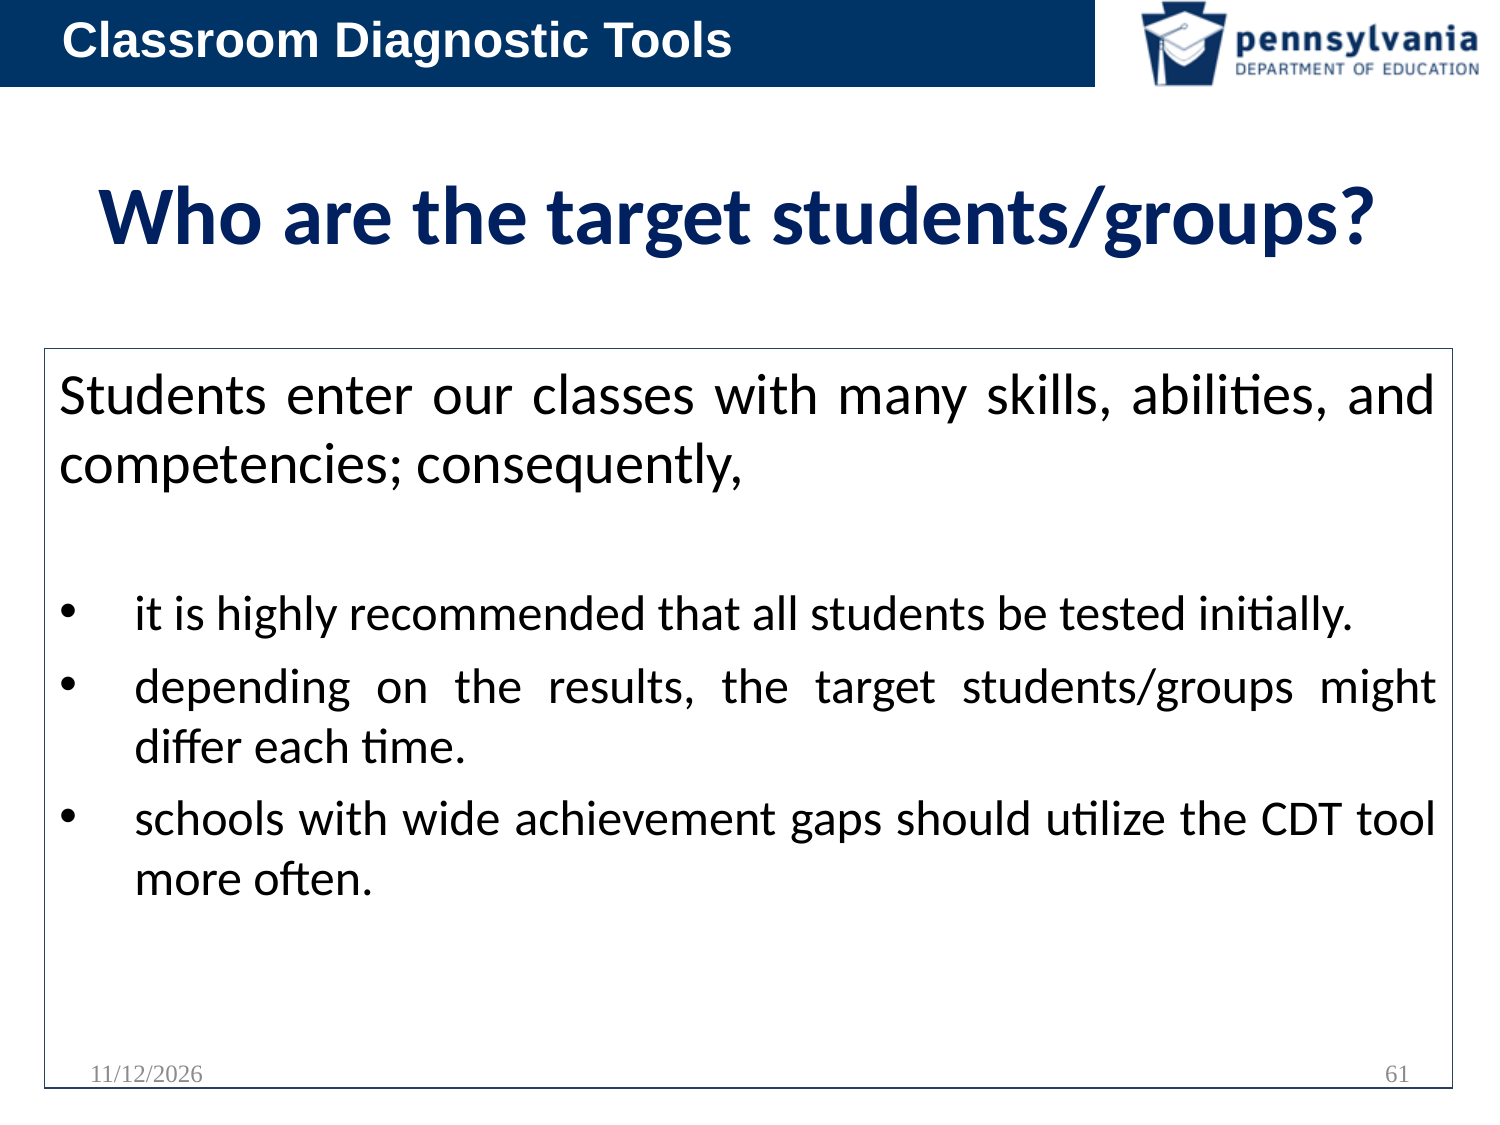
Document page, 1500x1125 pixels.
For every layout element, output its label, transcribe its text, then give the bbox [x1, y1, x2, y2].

title Who are the target students/groups? [72, 161, 1423, 348]
list Students enter our classes with many skills, abilities, and competencies; consequently, it is highly recommended that all students be tested initially. depending on the results, the target students/groups might differ each time. schools with wide achievement gaps should utilize the CDT tool more often. [44, 348, 1453, 1089]
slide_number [75, 1042, 425, 1103]
slide_number 61 [1074, 1042, 1425, 1103]
picture [1134, 0, 1485, 90]
